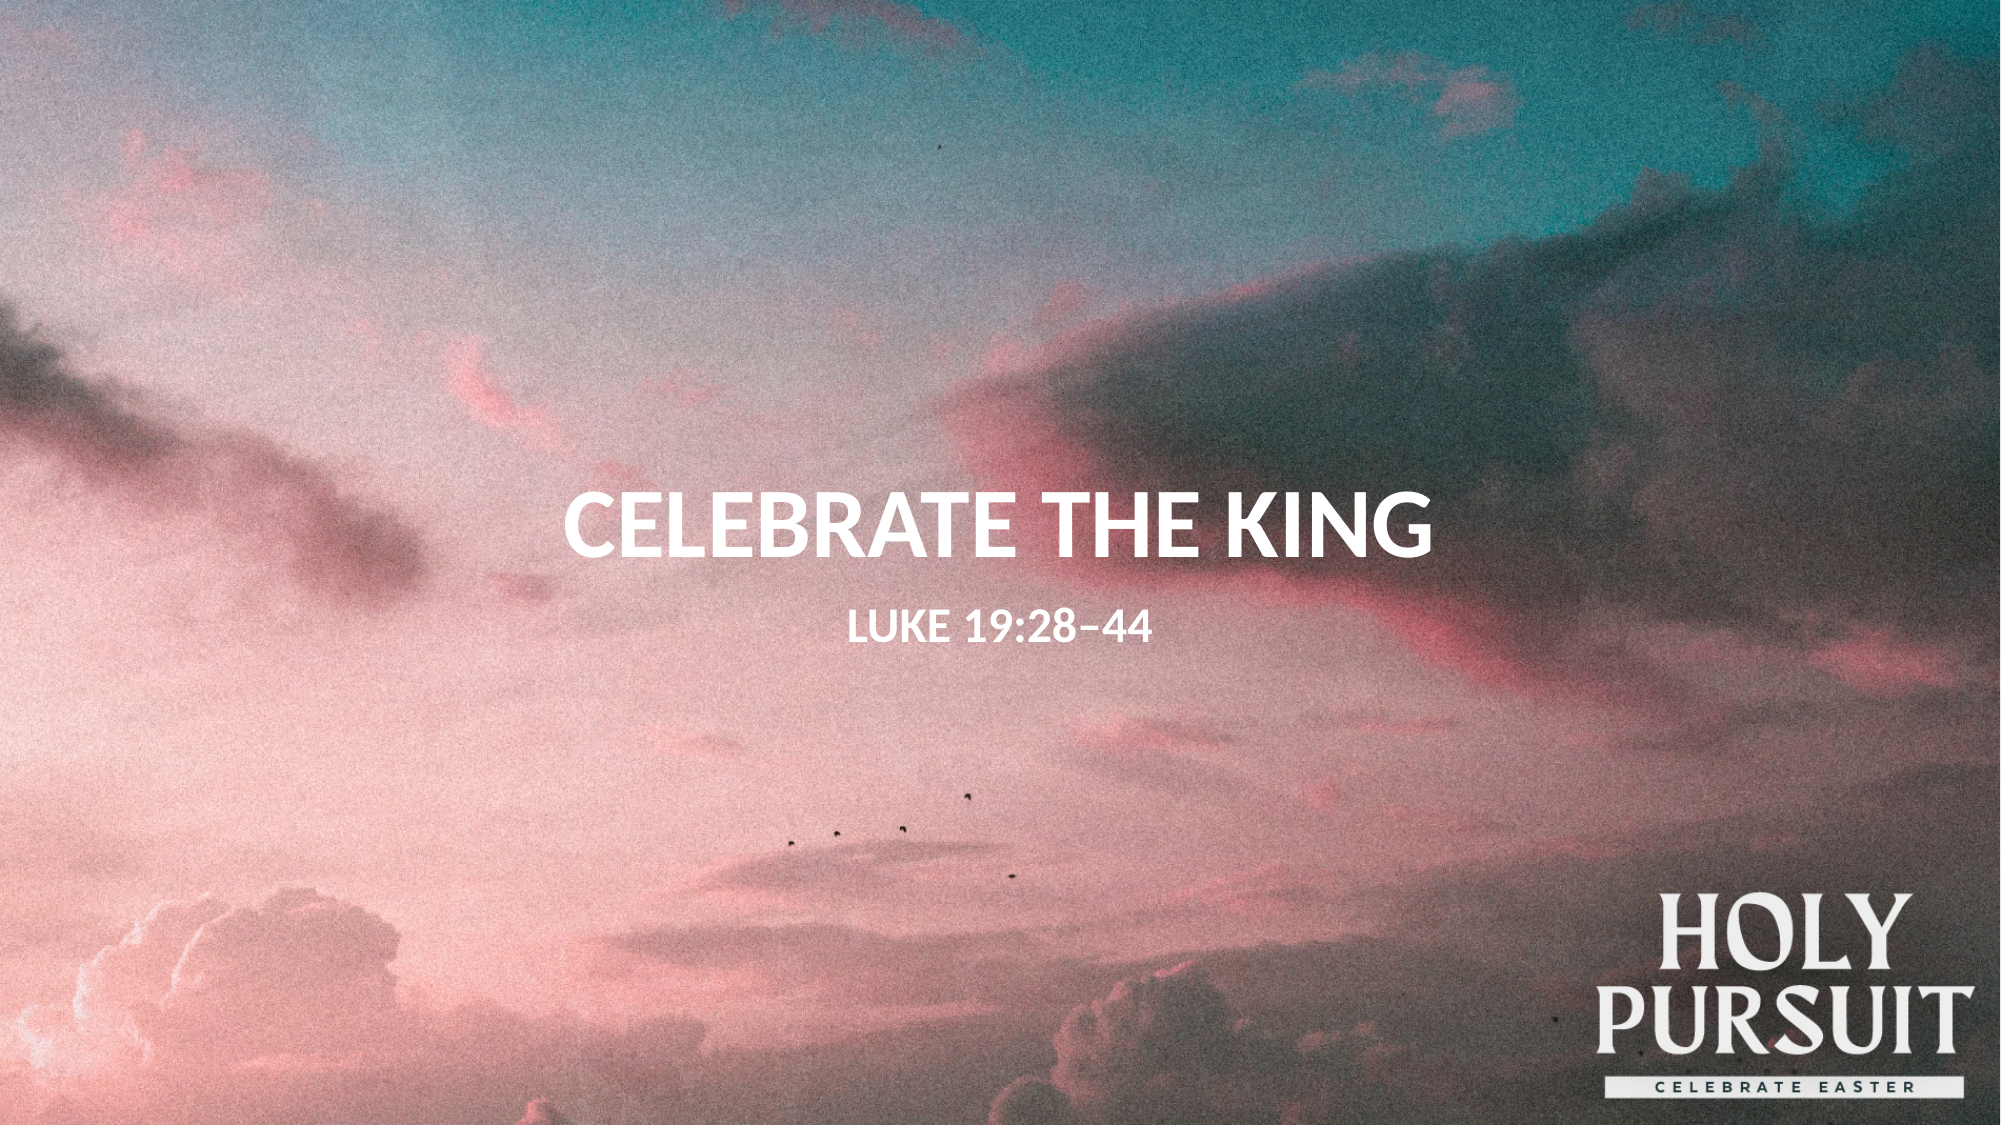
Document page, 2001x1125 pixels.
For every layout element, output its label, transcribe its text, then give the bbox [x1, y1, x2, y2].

list CELEBRATE THE KING LUKE 19:28–44 [137, 205, 1863, 920]
picture [0, 0, 2001, 1125]
